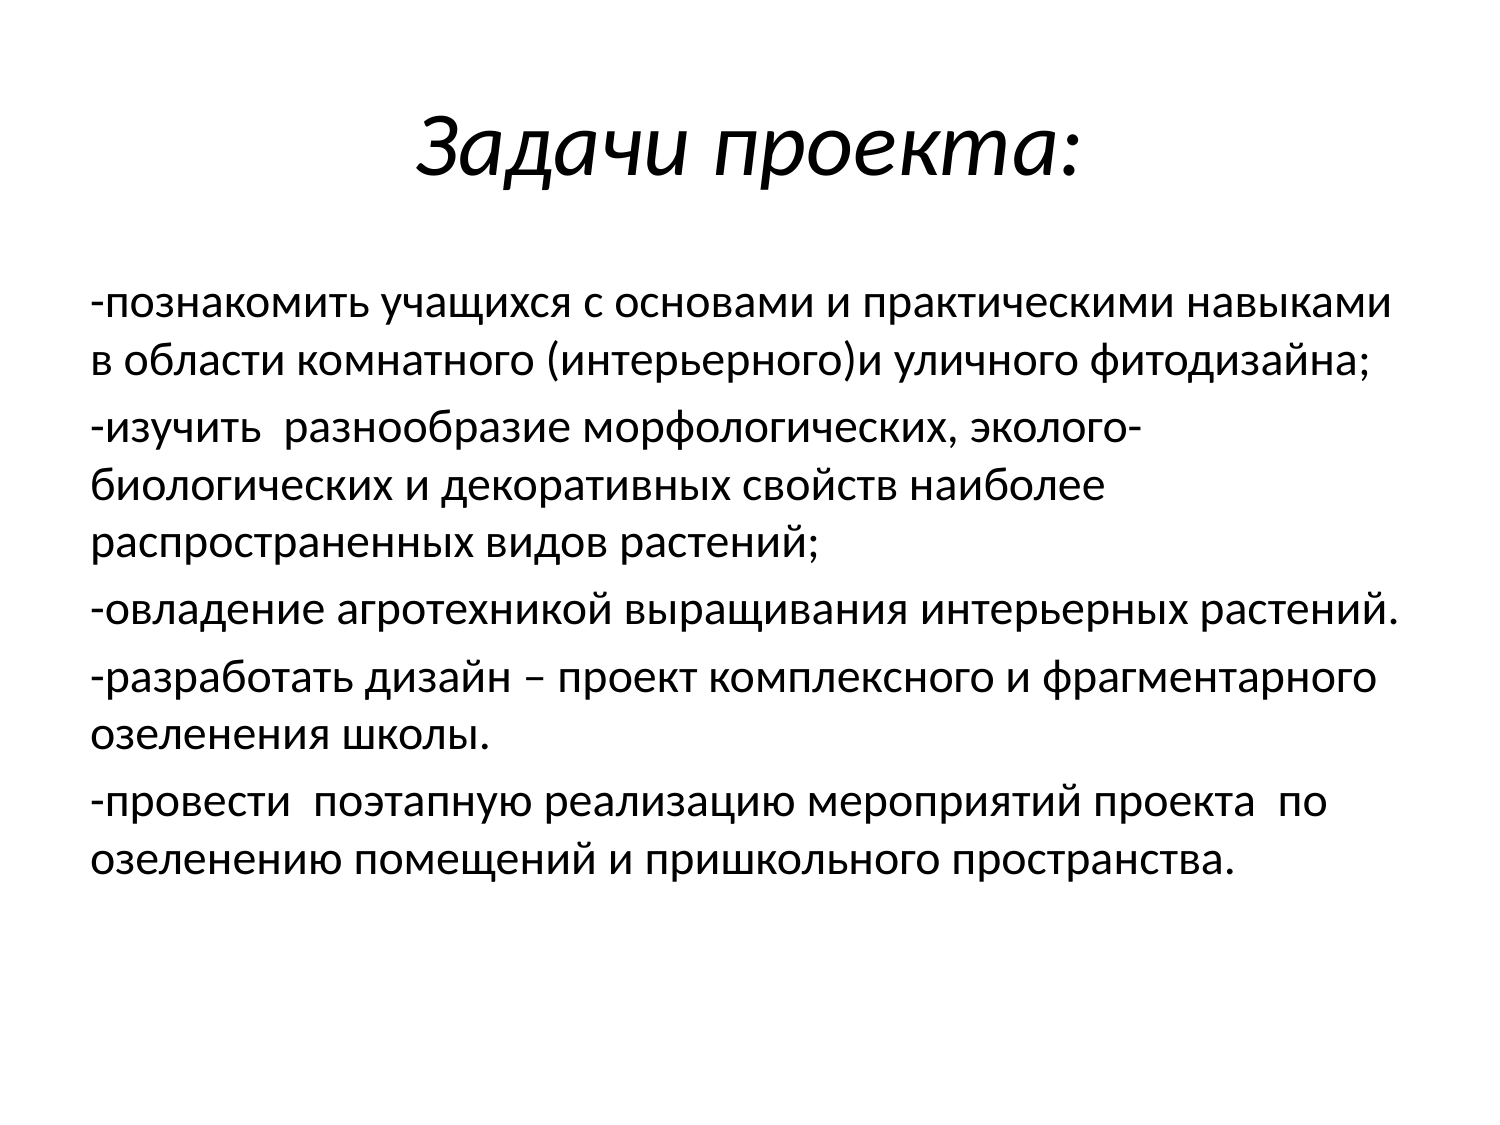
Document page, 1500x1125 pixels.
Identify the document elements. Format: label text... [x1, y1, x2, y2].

list -познакомить учащихся с основами и практическими навыками в области комнатного (интерьерного)и уличного фитодизайна; -изучить разнообразие морфологических, эколого-биологических и декоративных свойств наиболее распространенных видов растений; -овладение агротехникой выращивания интерьерных растений. -разработать дизайн – проект комплексного и фрагментарного озеленения школы. -провести поэтапную реализацию мероприятий проекта по озеленению помещений и пришкольного пространства. [75, 262, 1425, 1005]
title Задачи проекта: [75, 45, 1425, 233]
